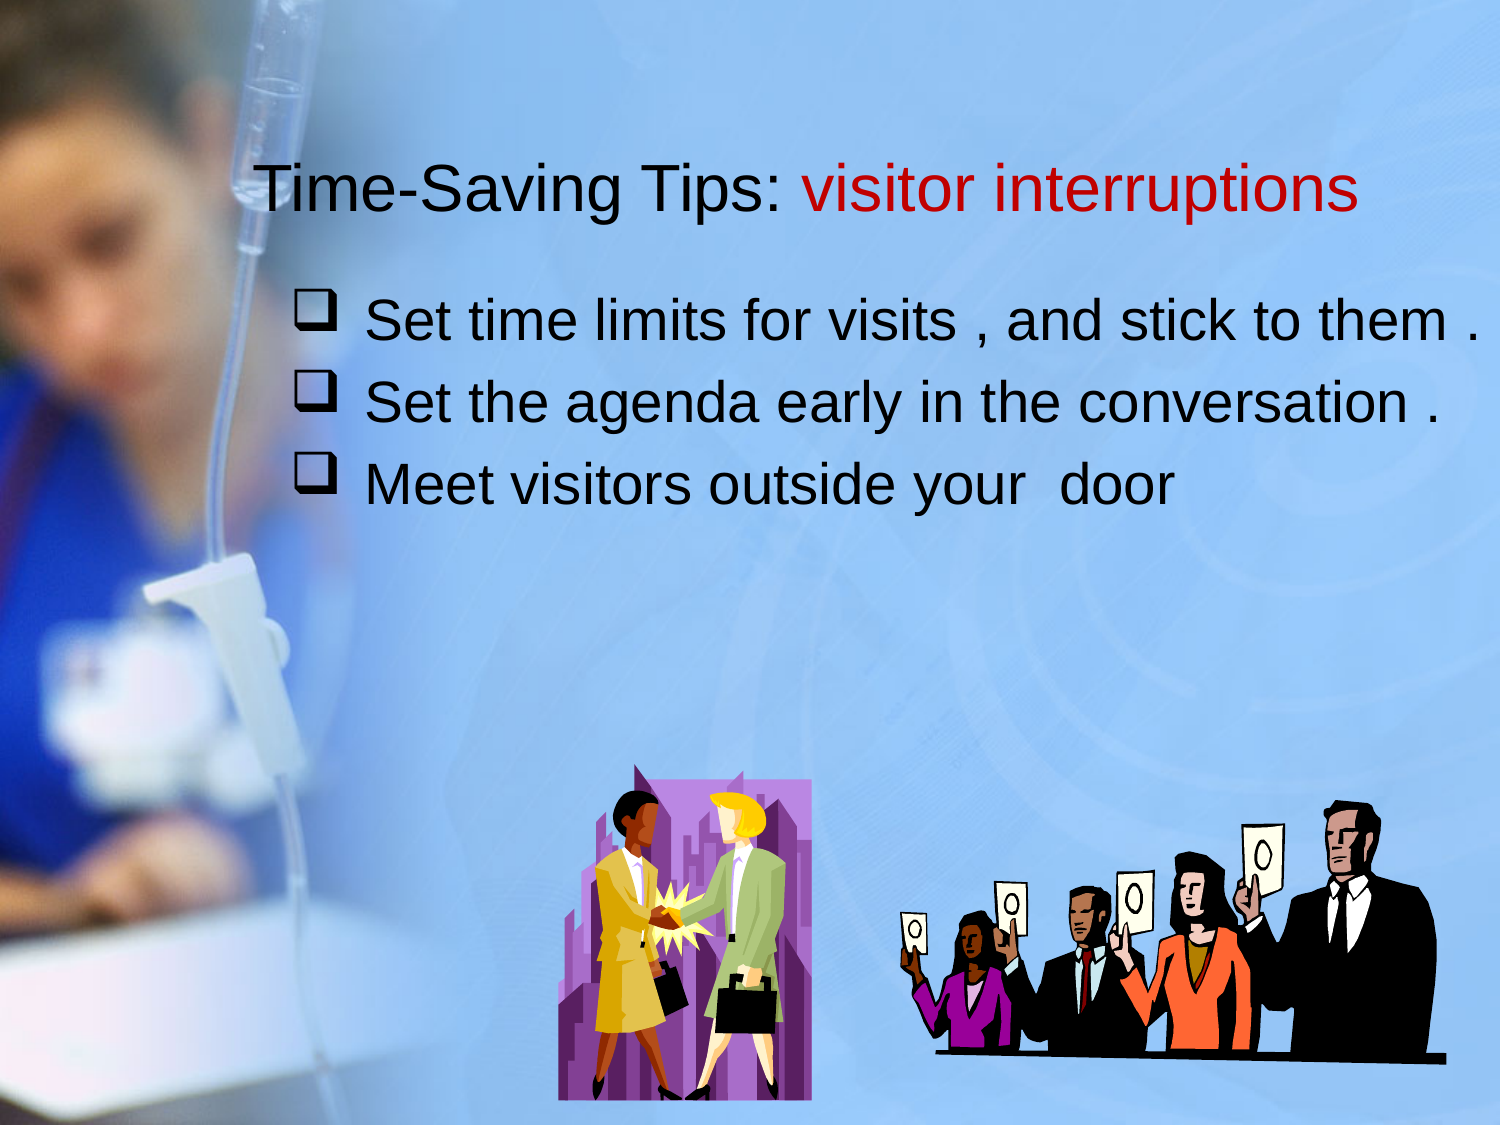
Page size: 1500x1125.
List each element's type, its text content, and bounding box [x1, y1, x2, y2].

picture [0, 0, 1500, 1125]
text_box Set time limits for visits , and stick to them . Set the agenda early in the conversation . Meet visitors outside your door [275, 275, 1500, 524]
text_box Time-Saving Tips: visitor interruptions [237, 137, 1500, 232]
